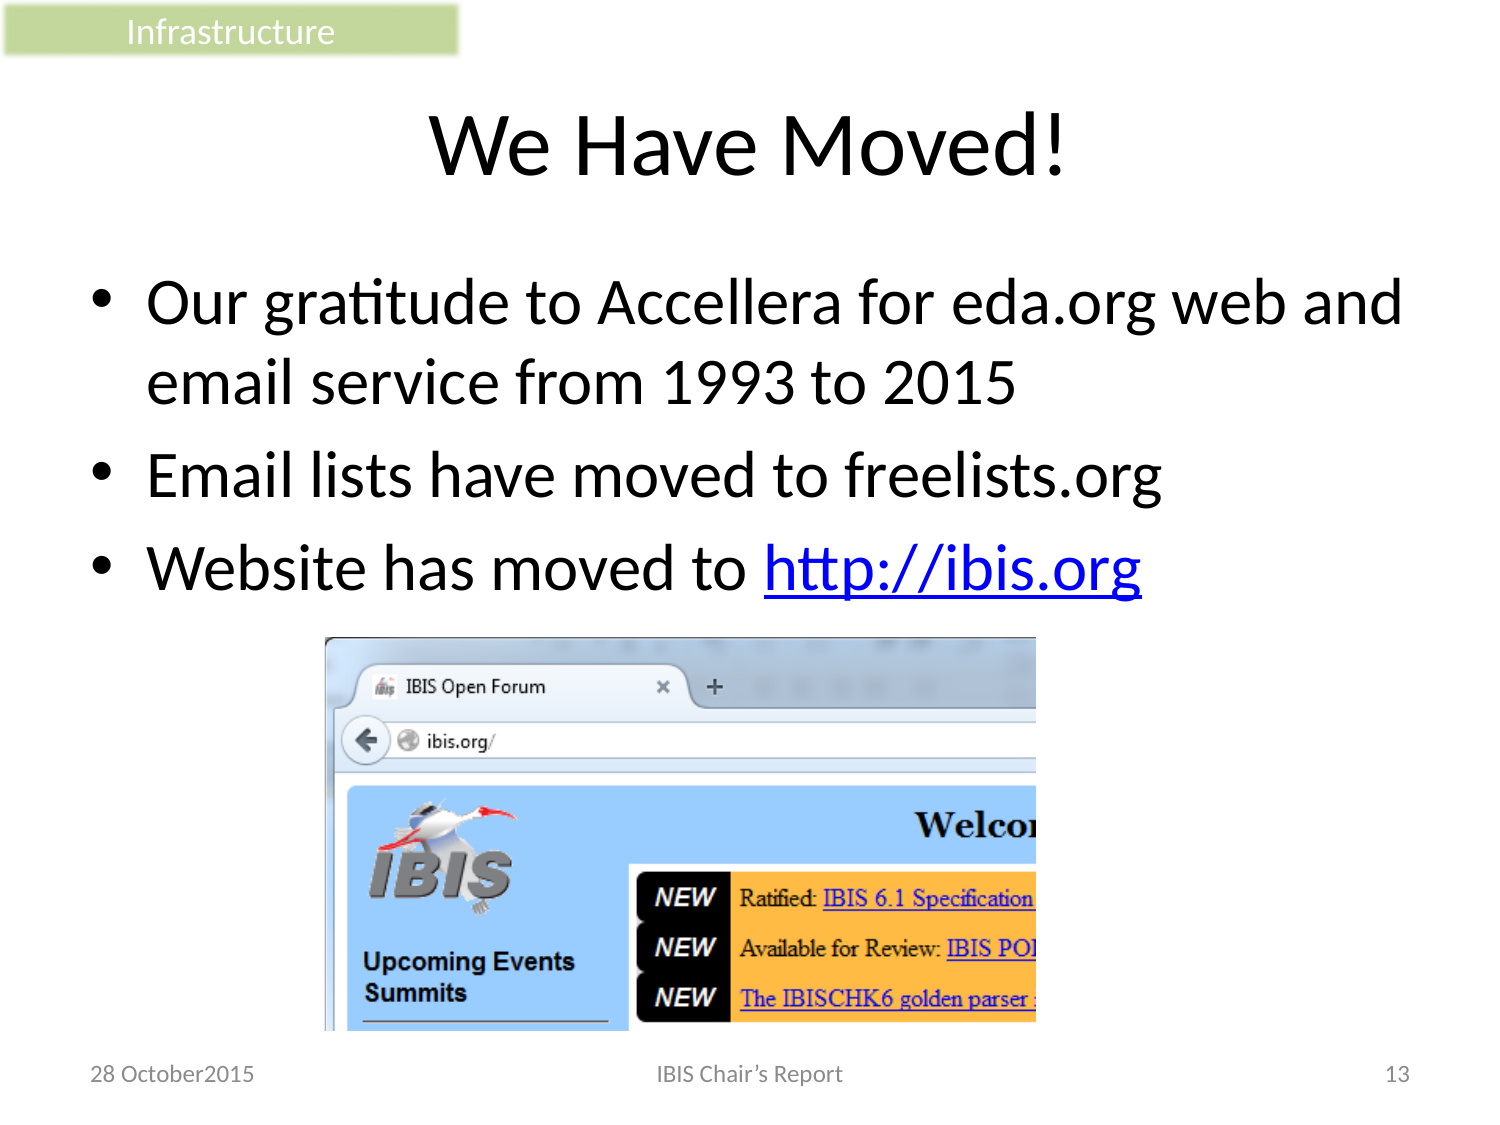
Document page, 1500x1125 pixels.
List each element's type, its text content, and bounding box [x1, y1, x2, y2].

footer IBIS Chair’s Report [512, 1042, 988, 1103]
title We Have Moved! [75, 45, 1425, 233]
slide_number 13 [1074, 1042, 1425, 1103]
text_box Infrastructure [8, 8, 455, 52]
picture [324, 637, 1037, 1031]
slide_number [75, 1042, 425, 1103]
list Our gratitude to Accellera for eda.org web and email service from 1993 to 2015 Email lists have moved to freelists.org Website has moved to http://ibis.org [75, 249, 1425, 993]
